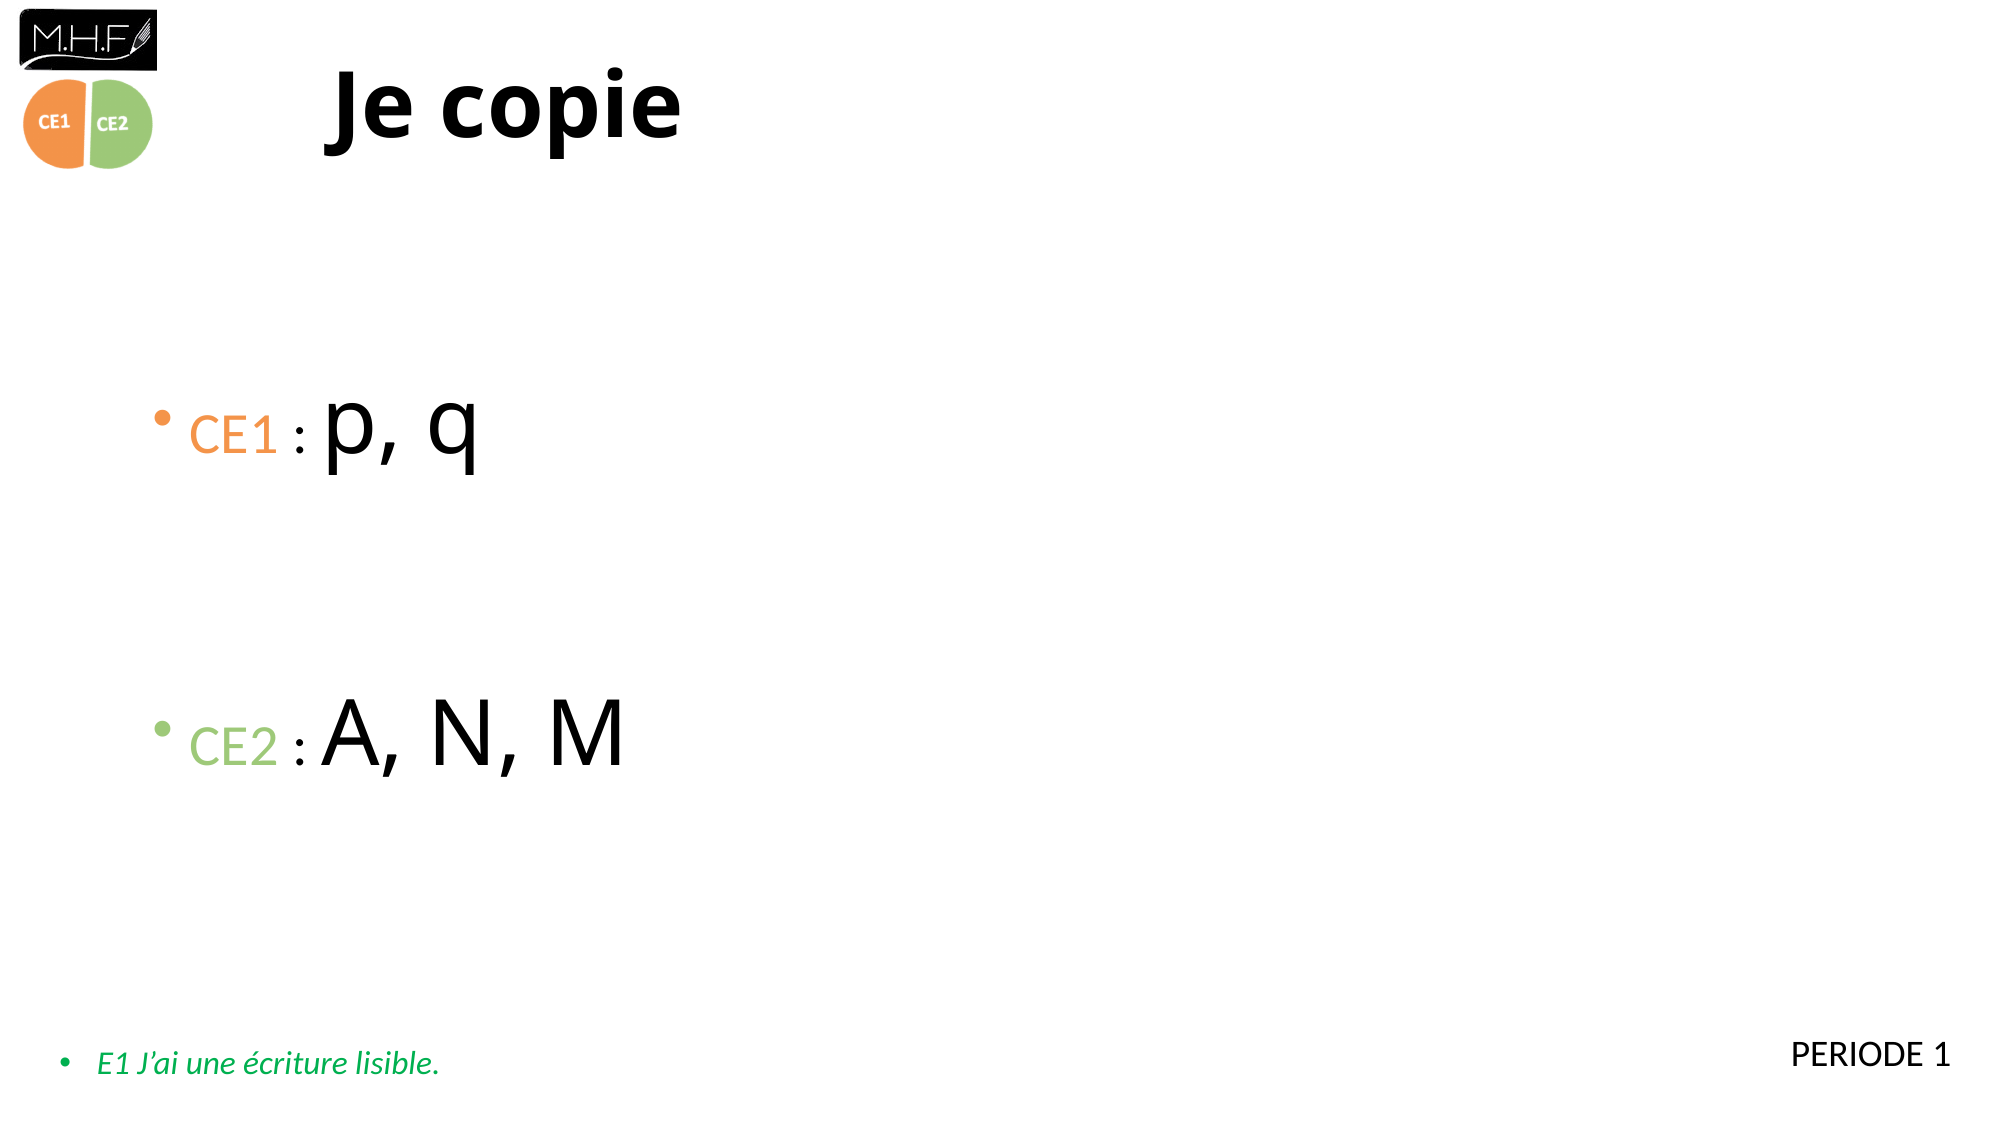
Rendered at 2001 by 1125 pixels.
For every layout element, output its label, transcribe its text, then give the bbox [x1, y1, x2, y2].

text_box PERIODE 1 [1362, 1021, 1967, 1082]
title Je copie [316, 0, 1863, 218]
picture [1, 7, 177, 207]
text_box E1 J’ai une écriture lisible. [44, 1038, 1346, 1092]
list CE1 : p, q CE2 : A, N, M [137, 299, 1863, 1014]
